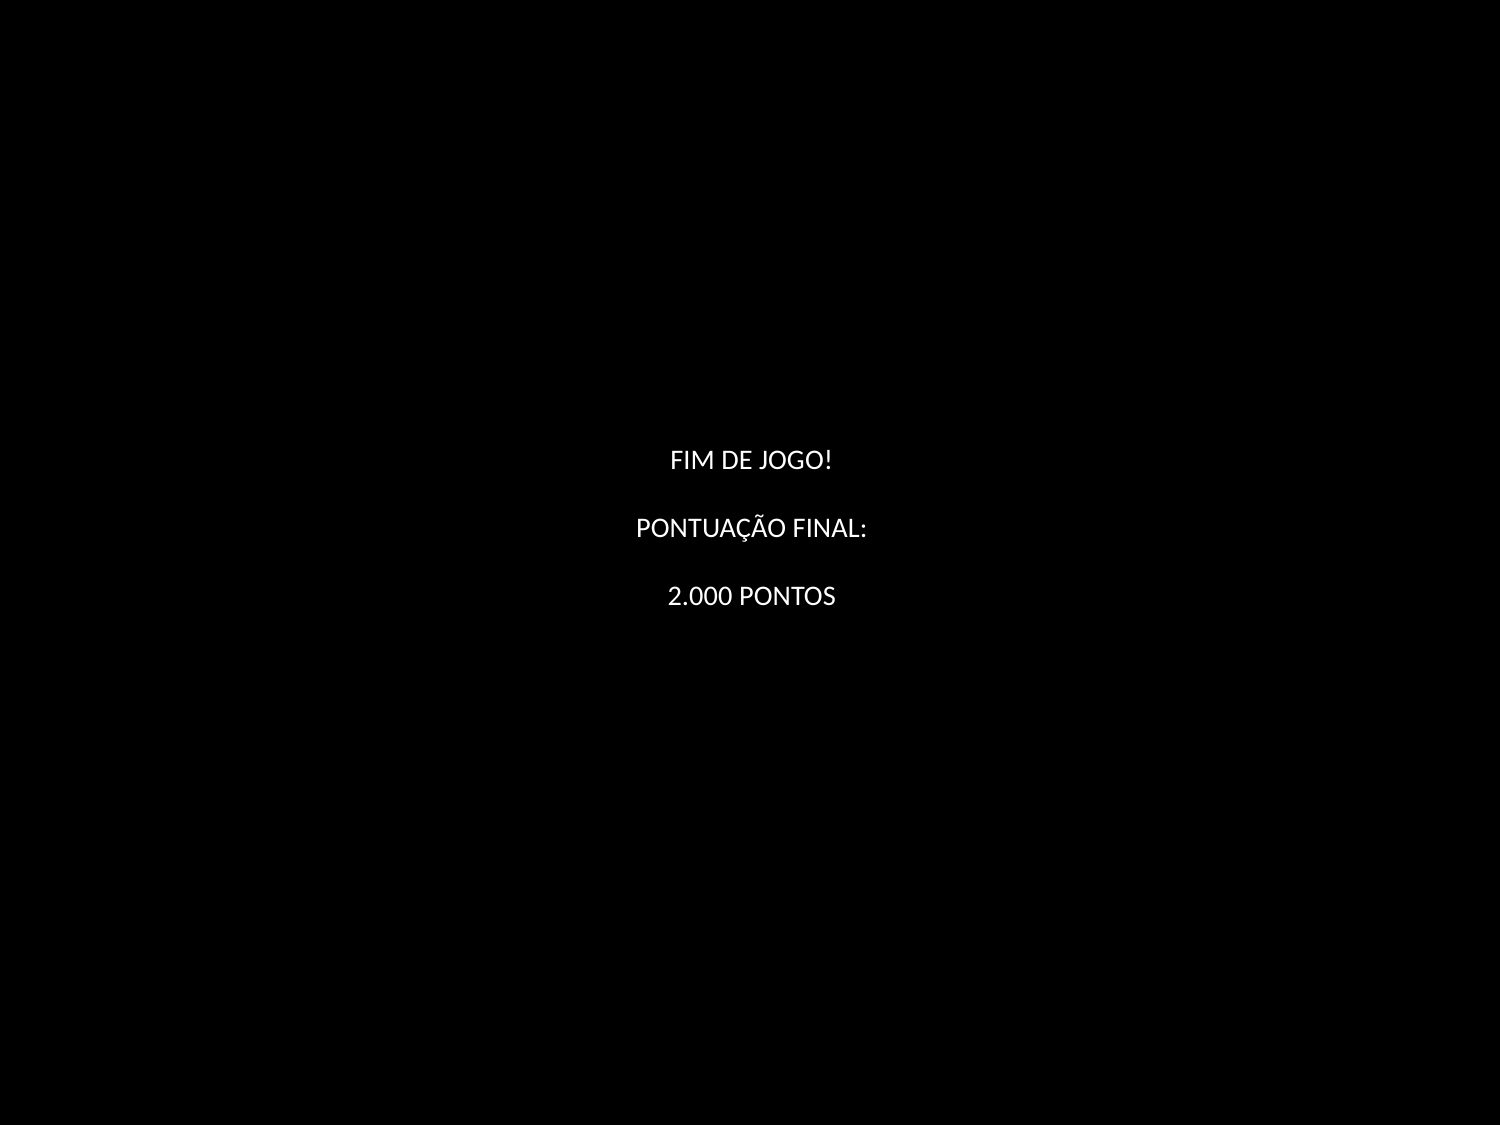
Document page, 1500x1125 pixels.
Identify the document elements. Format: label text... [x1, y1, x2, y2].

title FIM DE JOGO! PONTUAÇÃO FINAL: 2.000 PONTOS [76, 432, 1428, 621]
